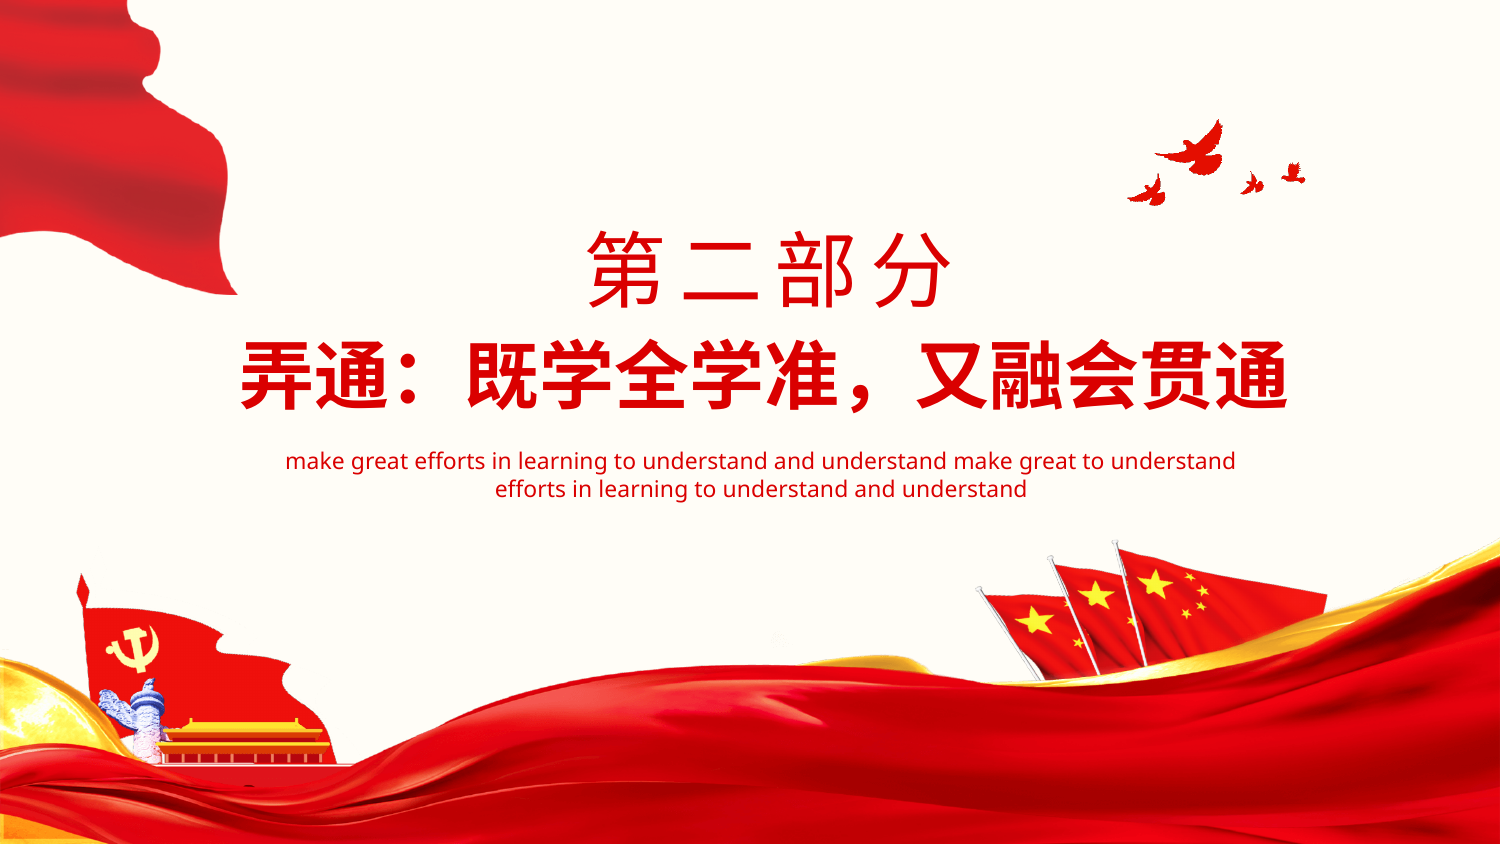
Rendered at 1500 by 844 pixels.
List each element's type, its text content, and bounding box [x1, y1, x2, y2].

text_box make great efforts in learning to understand and understand make great to understand efforts in learning to understand and understand [248, 439, 1275, 509]
picture [1108, 73, 1338, 269]
picture [0, 503, 1500, 844]
text_box 弄通：既学全学准，又融会贯通 [224, 320, 1338, 426]
text_box 第二部分 [537, 210, 1000, 326]
picture [0, 0, 238, 295]
